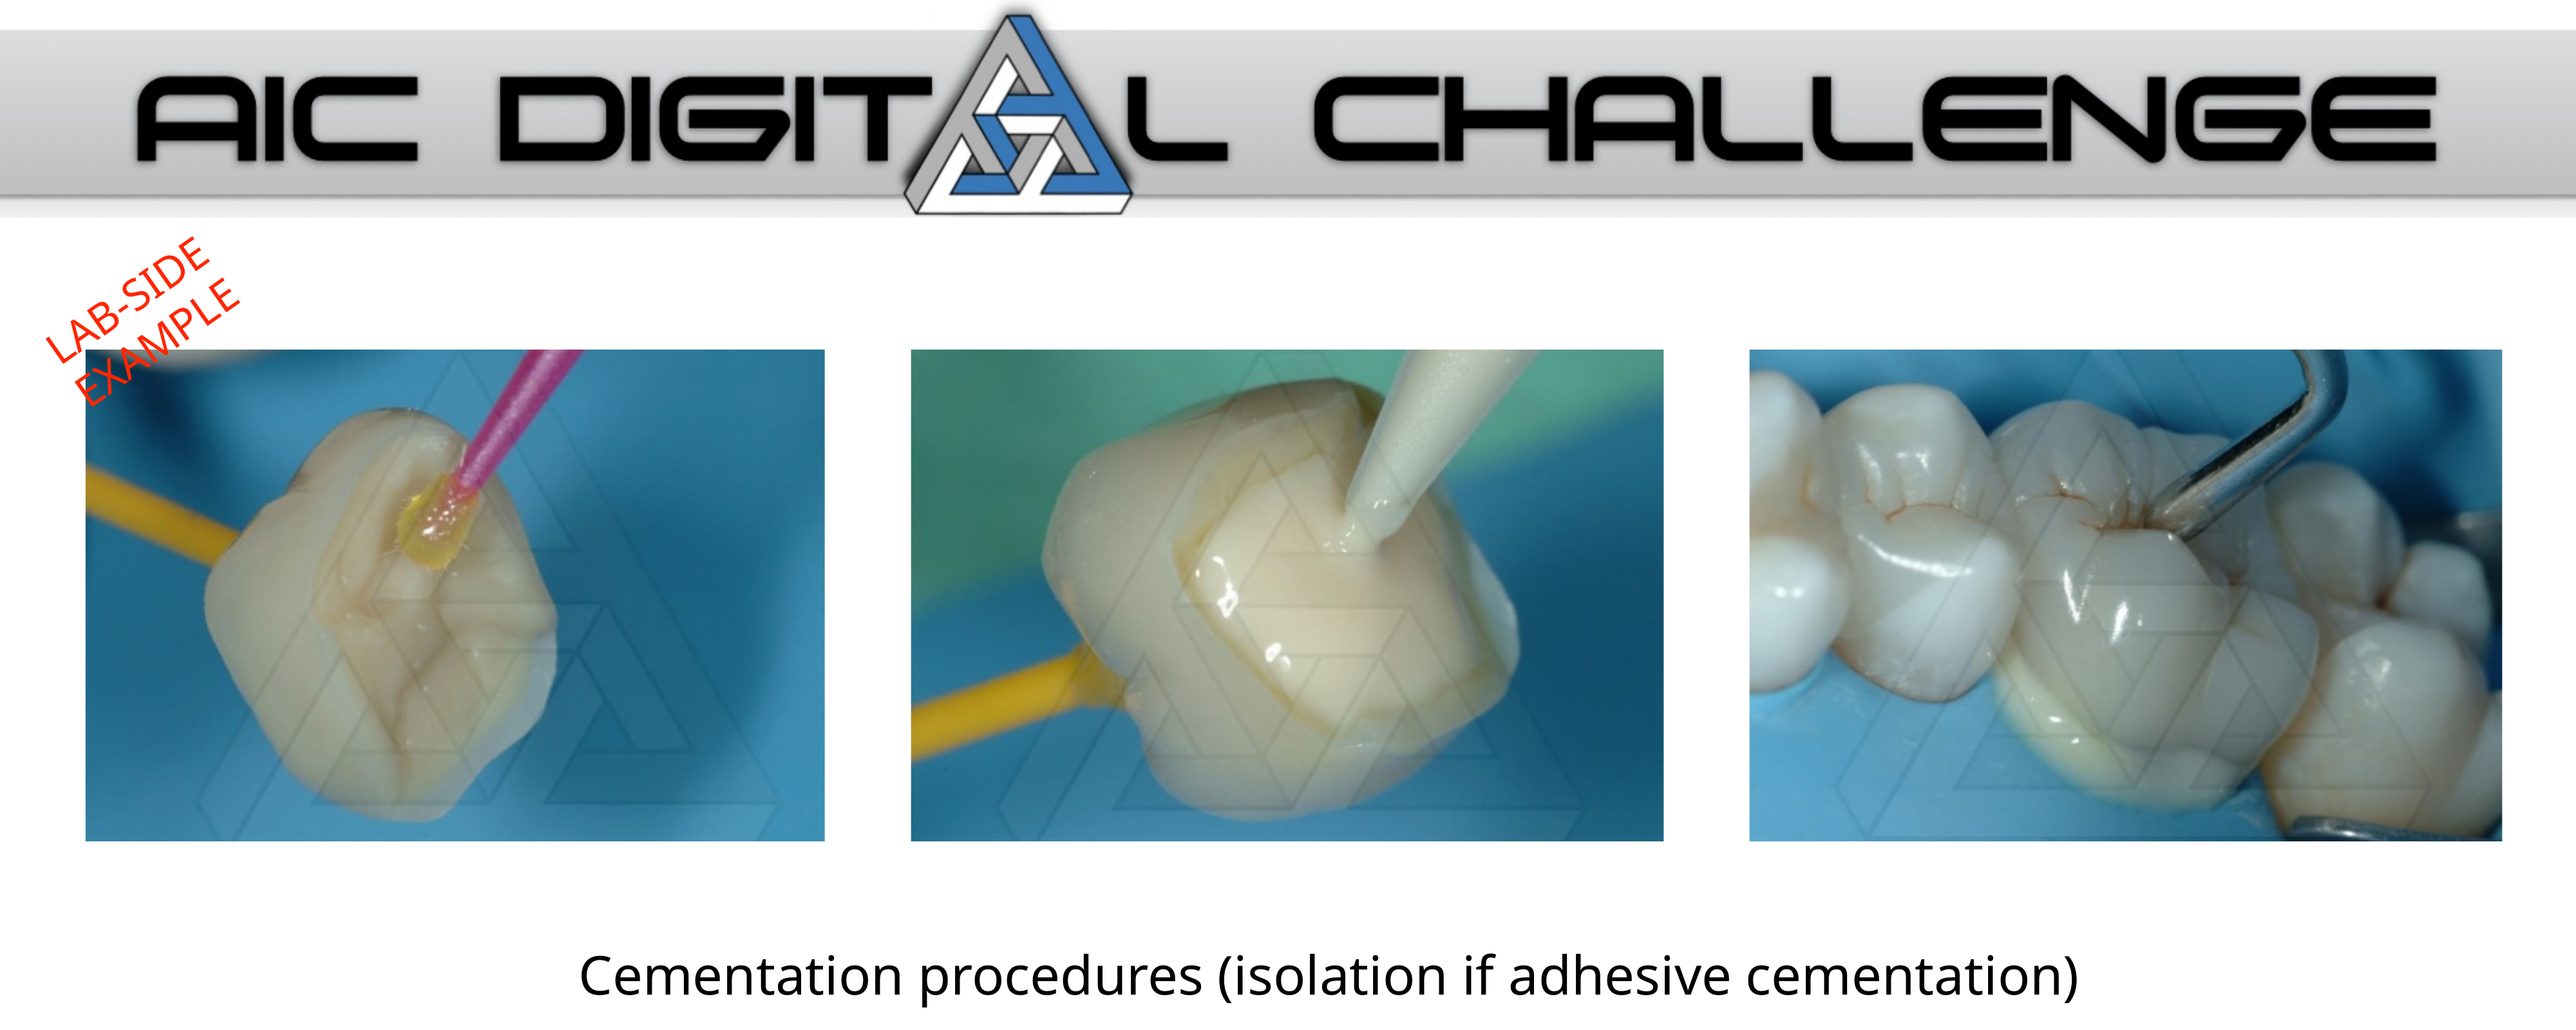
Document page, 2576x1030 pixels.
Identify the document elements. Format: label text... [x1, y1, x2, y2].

text_box Cementation procedures (isolation if adhesive cementation) [573, 936, 2087, 1011]
picture [911, 350, 1664, 841]
text_box LAB-SIDE EXAMPLE [0, 218, 283, 444]
picture [0, 0, 2576, 218]
picture [85, 350, 825, 841]
picture [1749, 350, 2503, 841]
